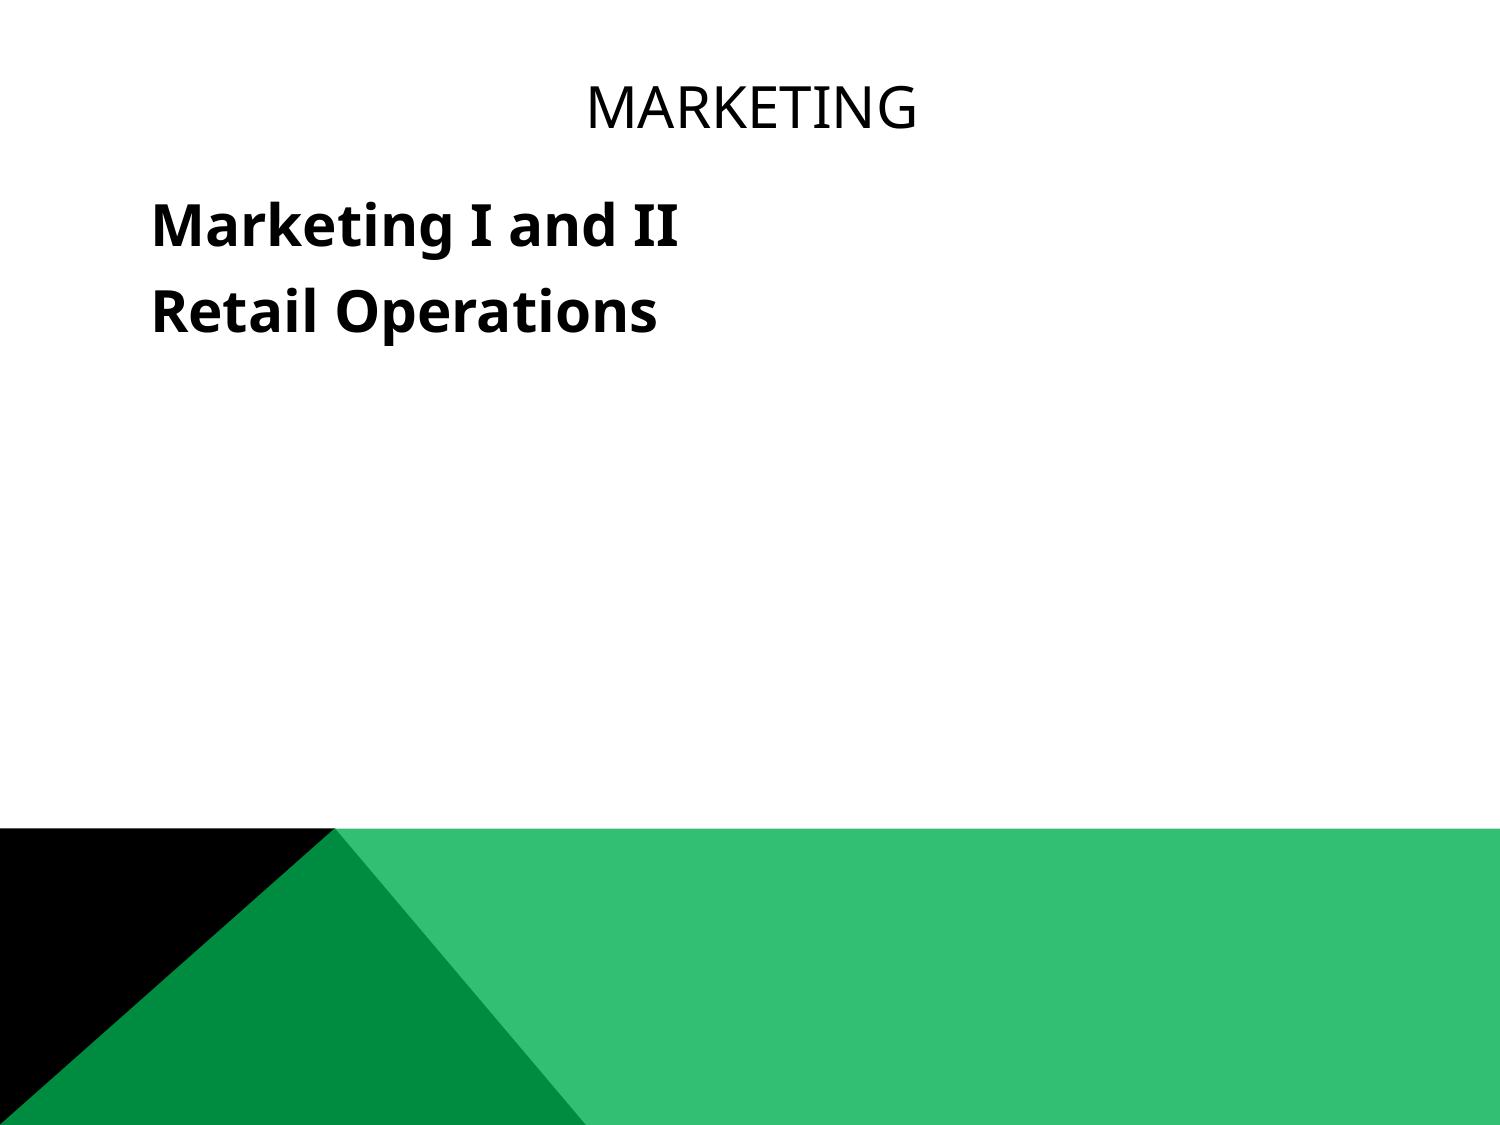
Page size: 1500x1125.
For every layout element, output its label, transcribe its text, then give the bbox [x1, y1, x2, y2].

title Marketing [135, 60, 1369, 150]
list Marketing I and II Retail Operations [135, 180, 1369, 768]
